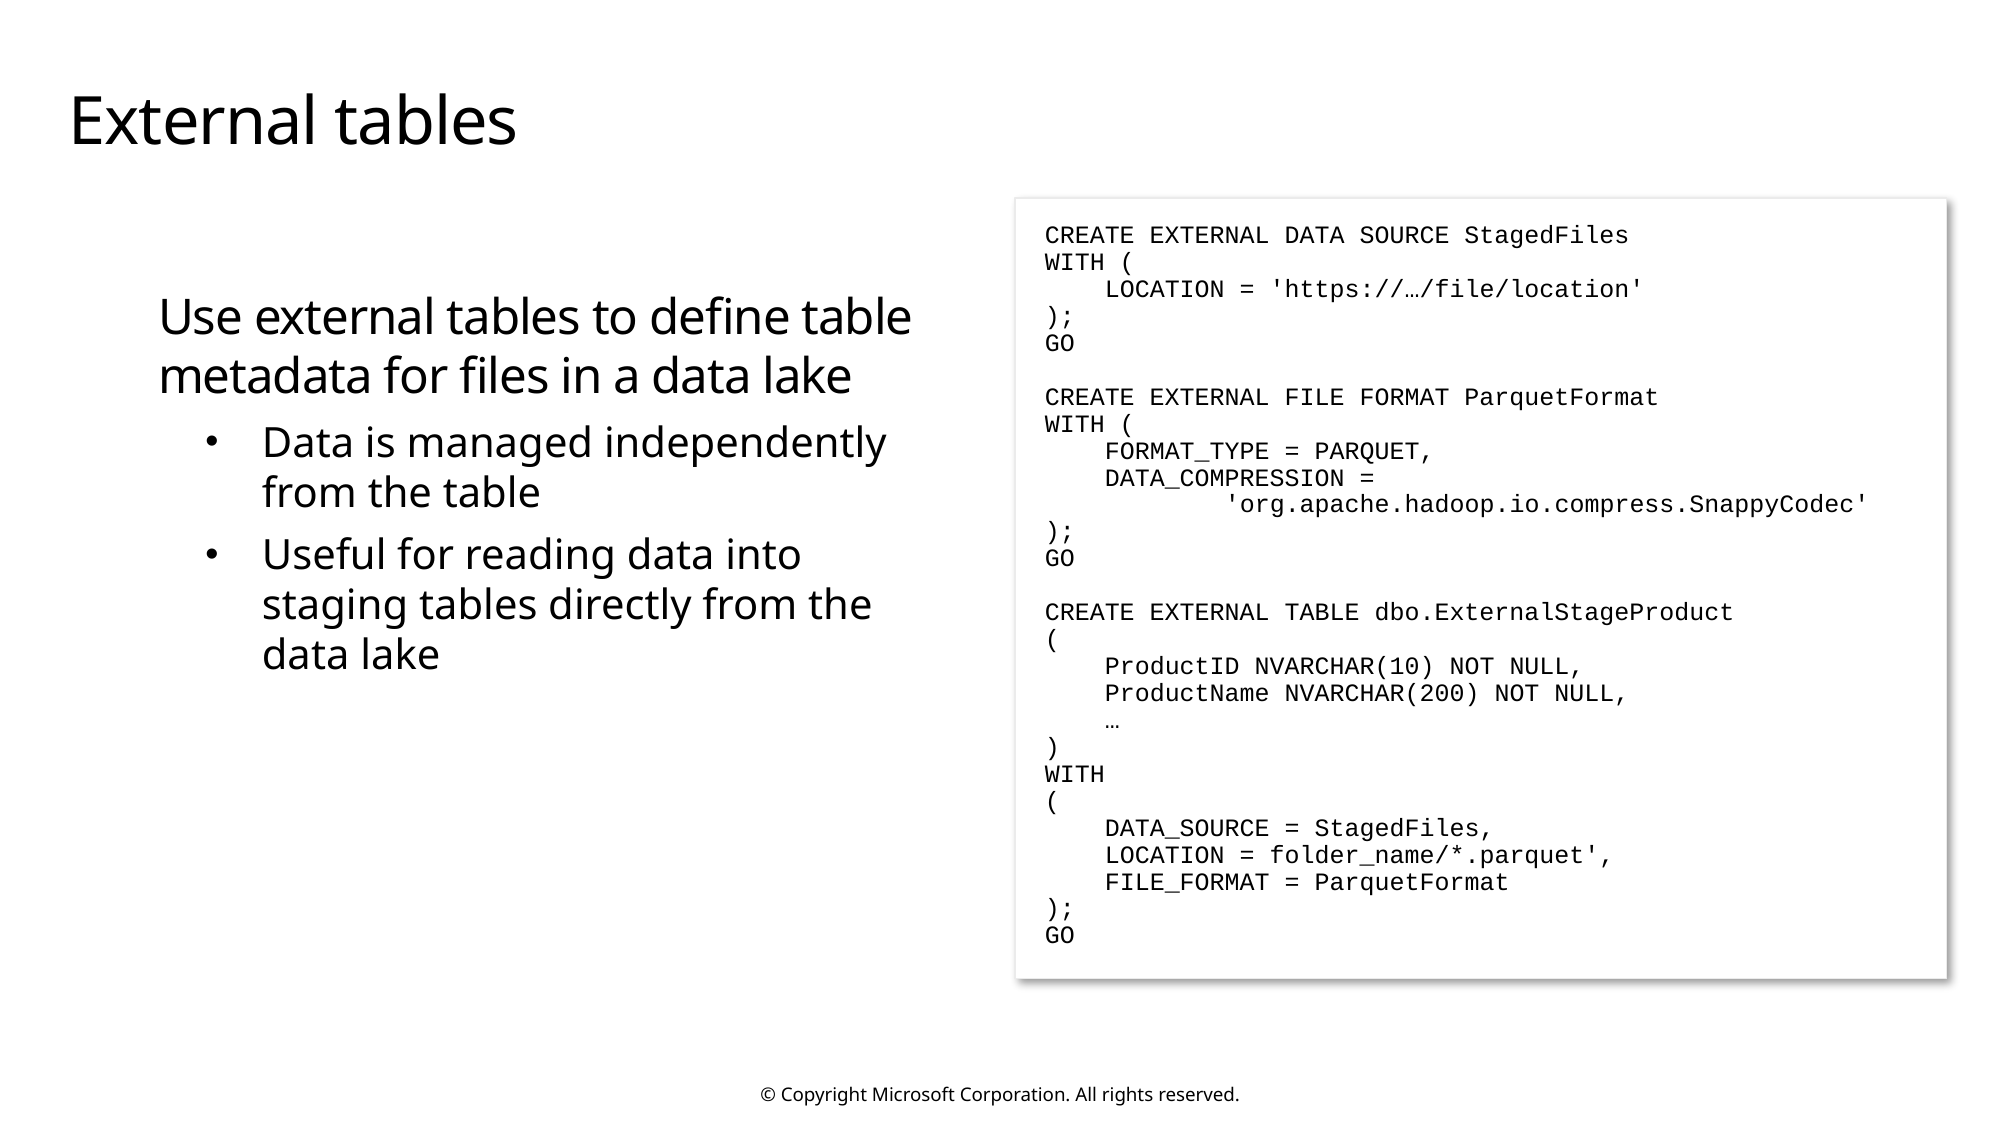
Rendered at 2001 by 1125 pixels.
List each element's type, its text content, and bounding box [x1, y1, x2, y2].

text_box Use external tables to define table metadata for files in a data lake Data is managed independently from the table Useful for reading data into staging tables directly from the data lake [143, 277, 973, 901]
title External tables [68, 72, 1930, 184]
text_box CREATE EXTERNAL DATA SOURCE StagedFiles WITH ( LOCATION = 'https://…/file/location' ); GO CREATE EXTERNAL FILE FORMAT ParquetFormat WITH ( FORMAT_TYPE = PARQUET, DATA_COMPRESSION = 'org.apache.hadoop.io.compress.SnappyCodec' ); GO CREATE EXTERNAL TABLE dbo.ExternalStageProduct ( ProductID NVARCHAR(10) NOT NULL, ProductName NVARCHAR(200) NOT NULL, … ) WITH ( DATA_SOURCE = StagedFiles, LOCATION = folder_name/*.parquet', FILE_FORMAT = ParquetFormat ); GO [1014, 197, 1947, 979]
